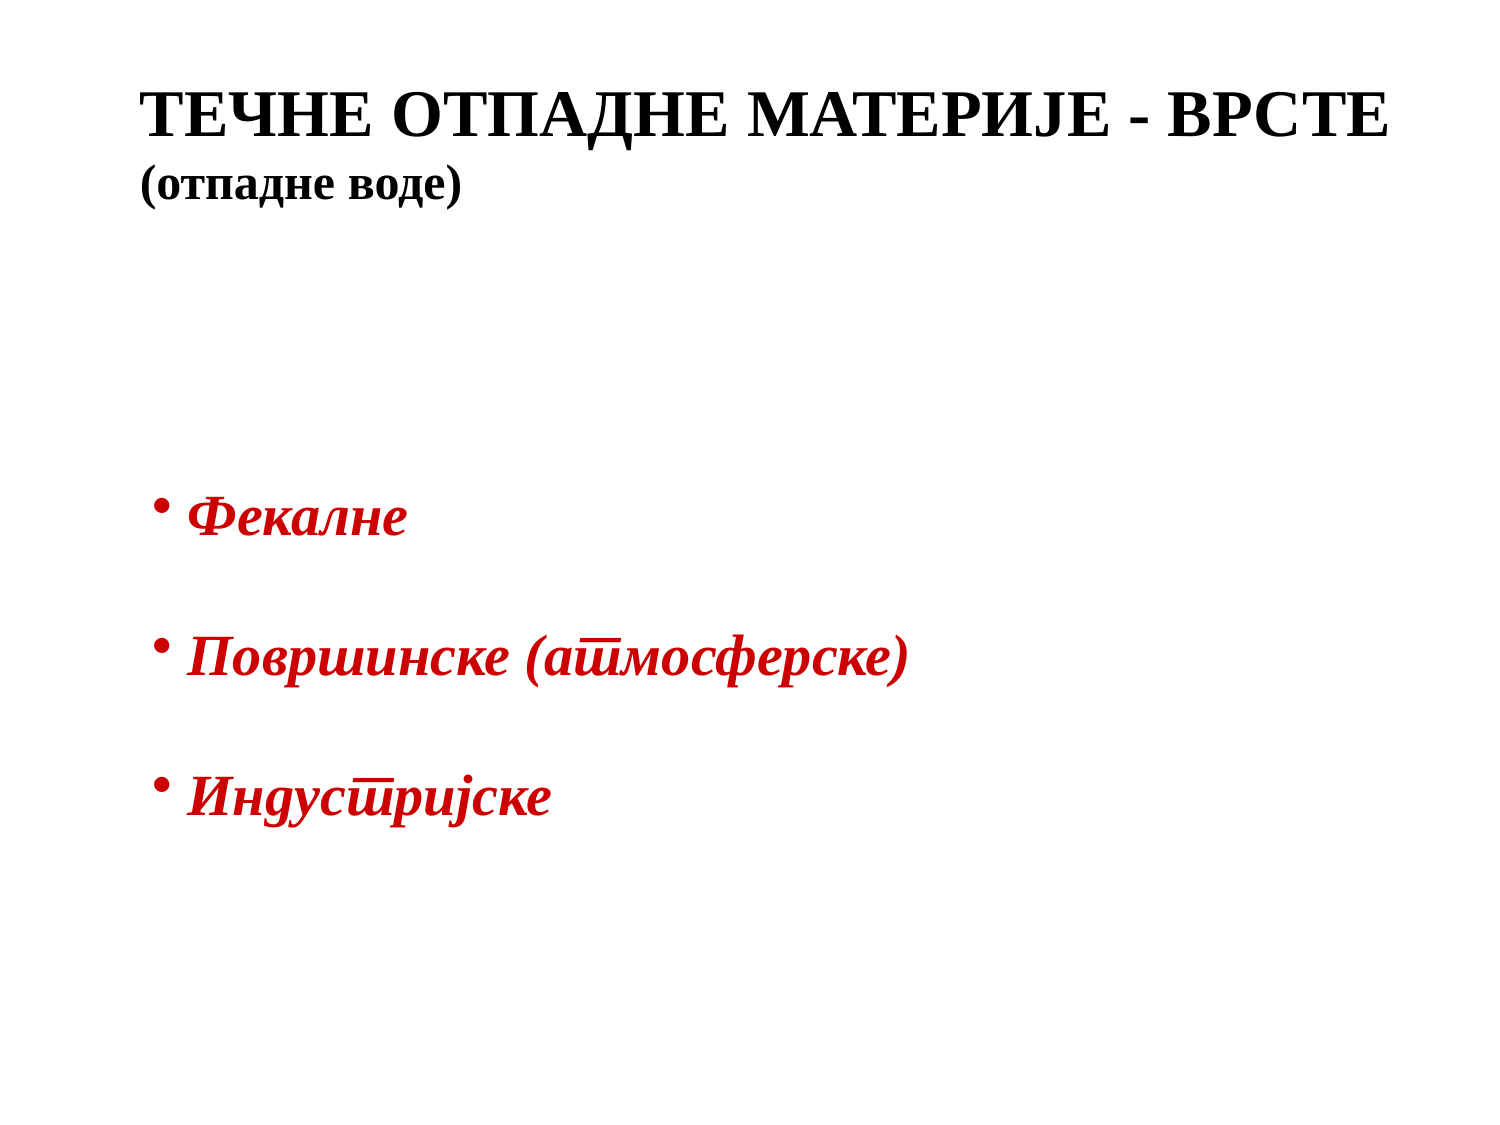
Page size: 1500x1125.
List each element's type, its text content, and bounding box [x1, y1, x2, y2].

text_box Фекалне Површинске (атмосферске) Индустријске [137, 469, 1413, 835]
text_box ТЕЧНЕ ОТПАДНЕ МАТЕРИЈЕ - ВРСТЕ (отпадне воде) [125, 62, 1438, 218]
